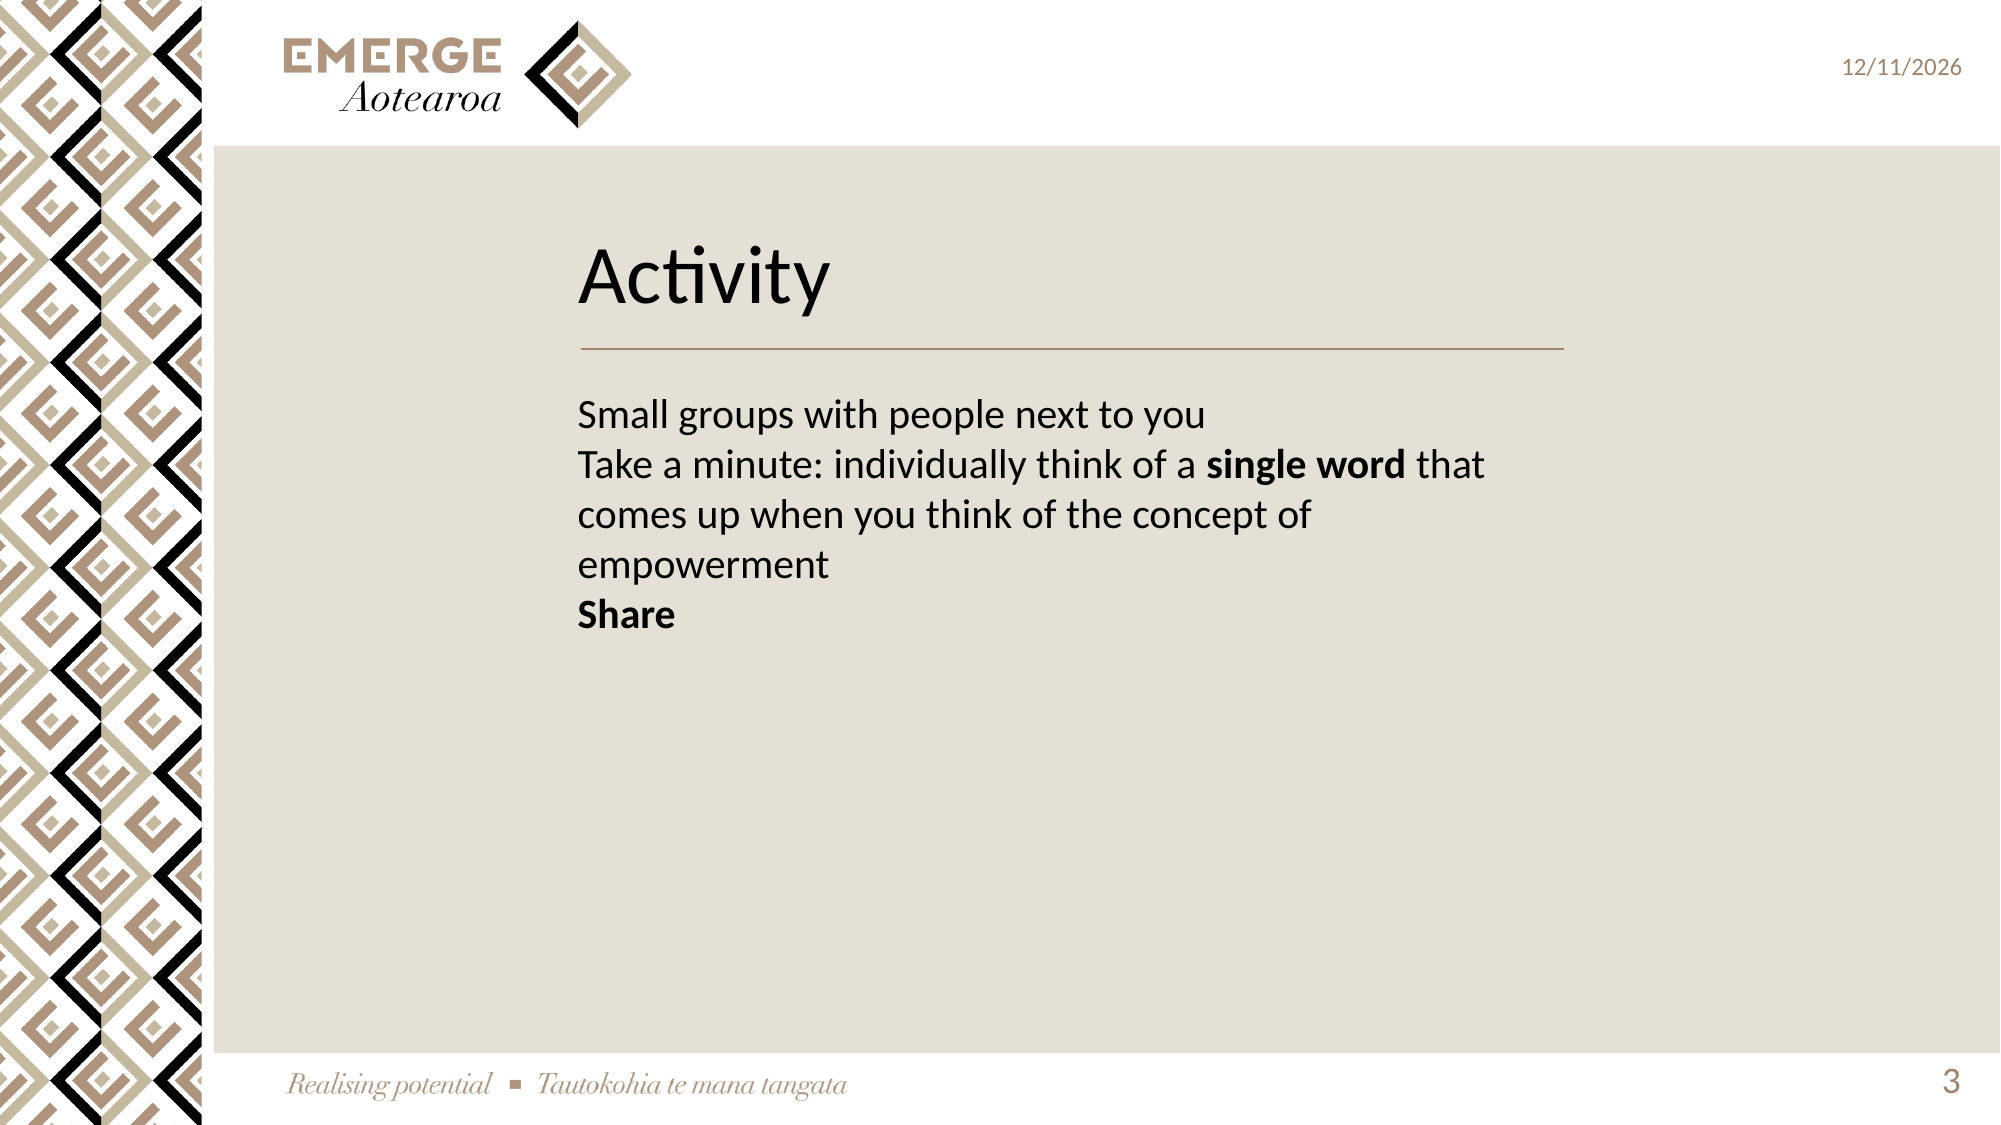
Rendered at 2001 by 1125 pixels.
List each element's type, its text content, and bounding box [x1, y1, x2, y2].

text_box Activity [564, 213, 1642, 328]
picture [281, 20, 632, 131]
picture [0, 0, 202, 1125]
picture [285, 1053, 864, 1101]
text_box Small groups with people next to you Take a minute: individually think of a single word that comes up when you think of the concept of empowerment Share [562, 379, 1580, 644]
